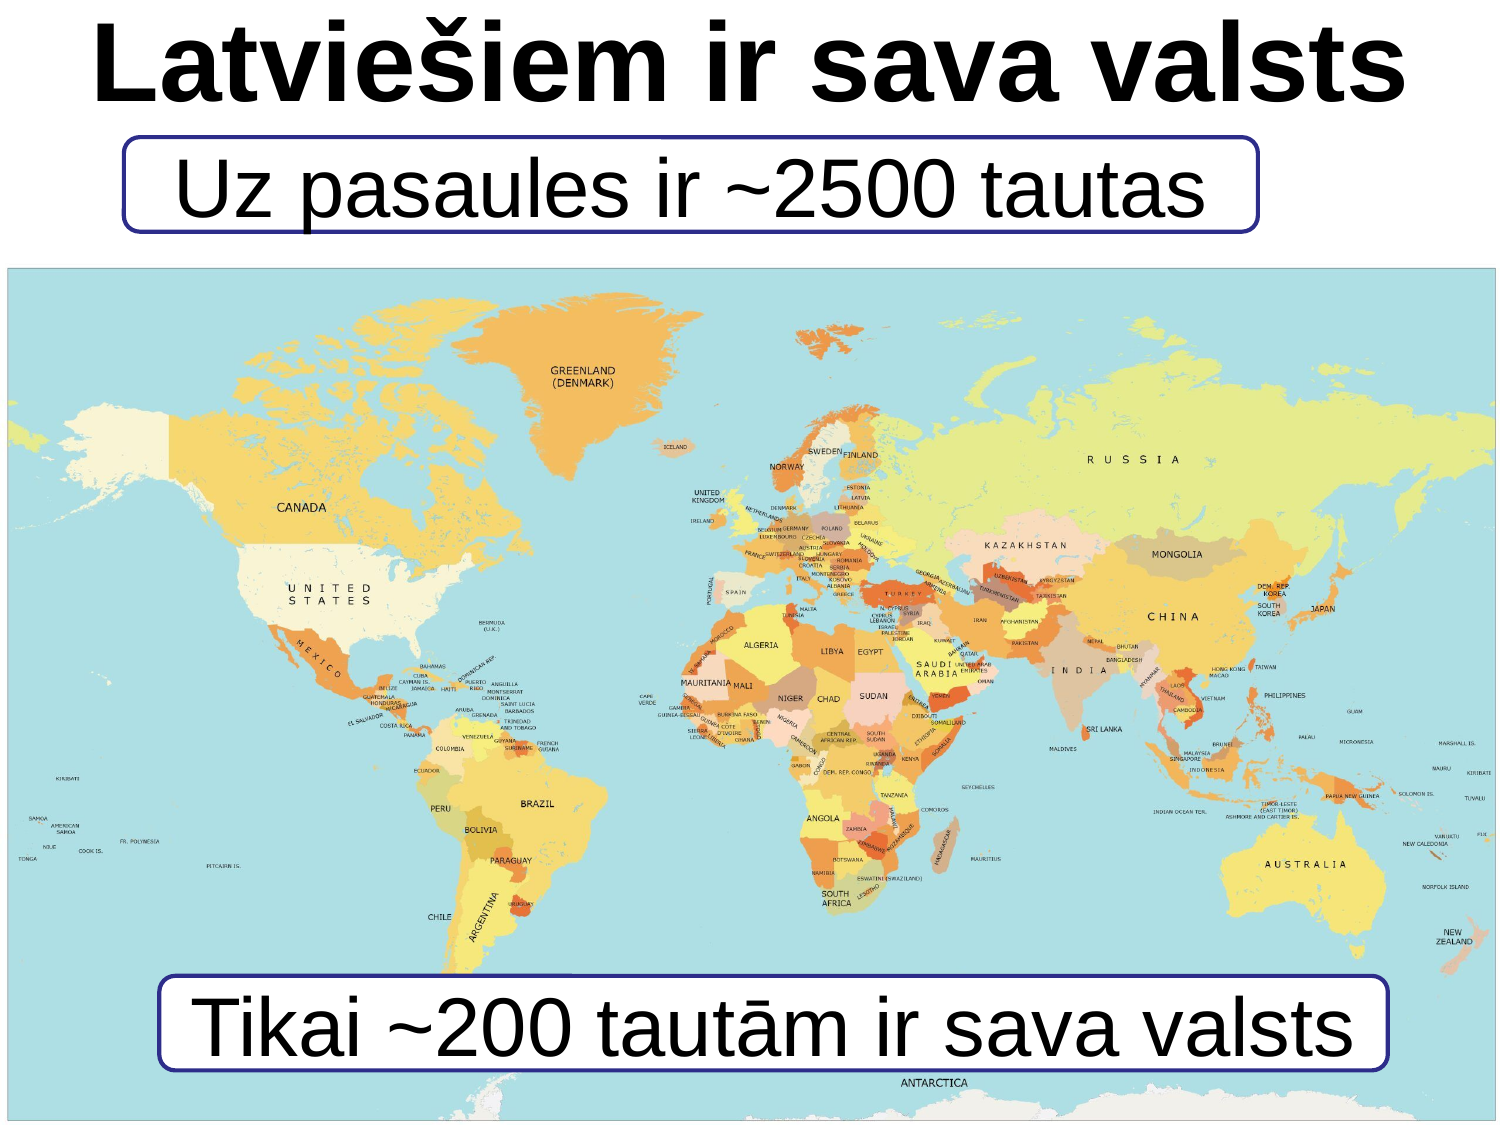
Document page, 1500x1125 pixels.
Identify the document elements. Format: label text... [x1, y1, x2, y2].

text_box Uz pasaules ir ~2500 tautas [121, 135, 1260, 234]
text_box [0, 124, 1500, 251]
picture [0, 257, 1500, 1125]
title Latviešiem ir sava valsts [0, 0, 1500, 114]
